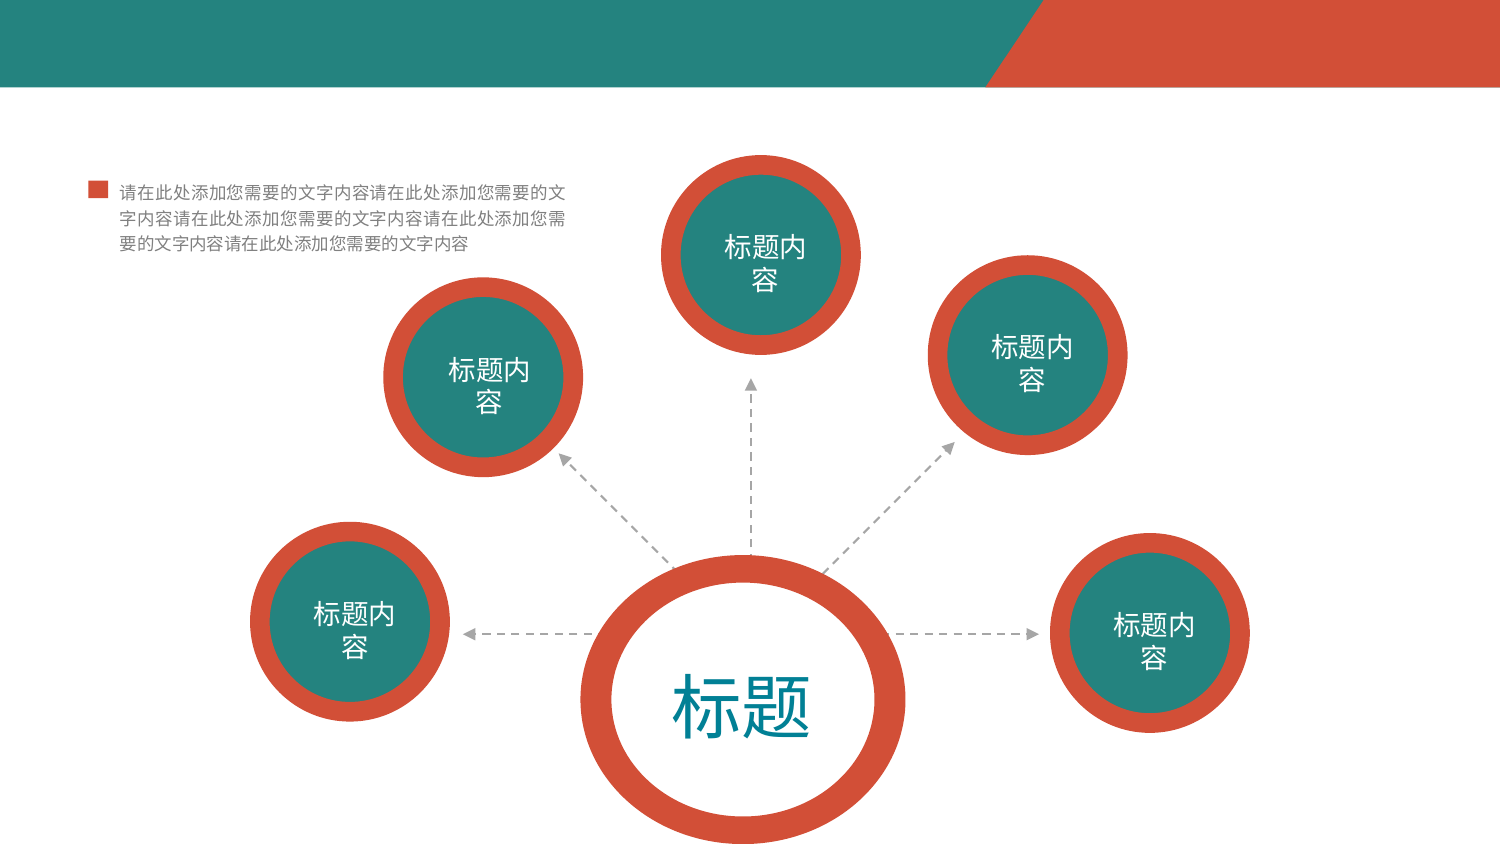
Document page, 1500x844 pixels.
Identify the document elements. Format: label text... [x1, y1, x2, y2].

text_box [383, 277, 584, 478]
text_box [580, 555, 906, 844]
text_box [87, 180, 109, 199]
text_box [250, 521, 450, 722]
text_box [927, 255, 1128, 456]
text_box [660, 155, 861, 355]
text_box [1049, 533, 1250, 733]
text_box 请在此处添加您需要的文字内容请在此处添加您需要的文字内容请在此处添加您需要的文字内容请在此处添加您需要的文字内容请在此处添加您需要的文字内容 [119, 177, 567, 255]
